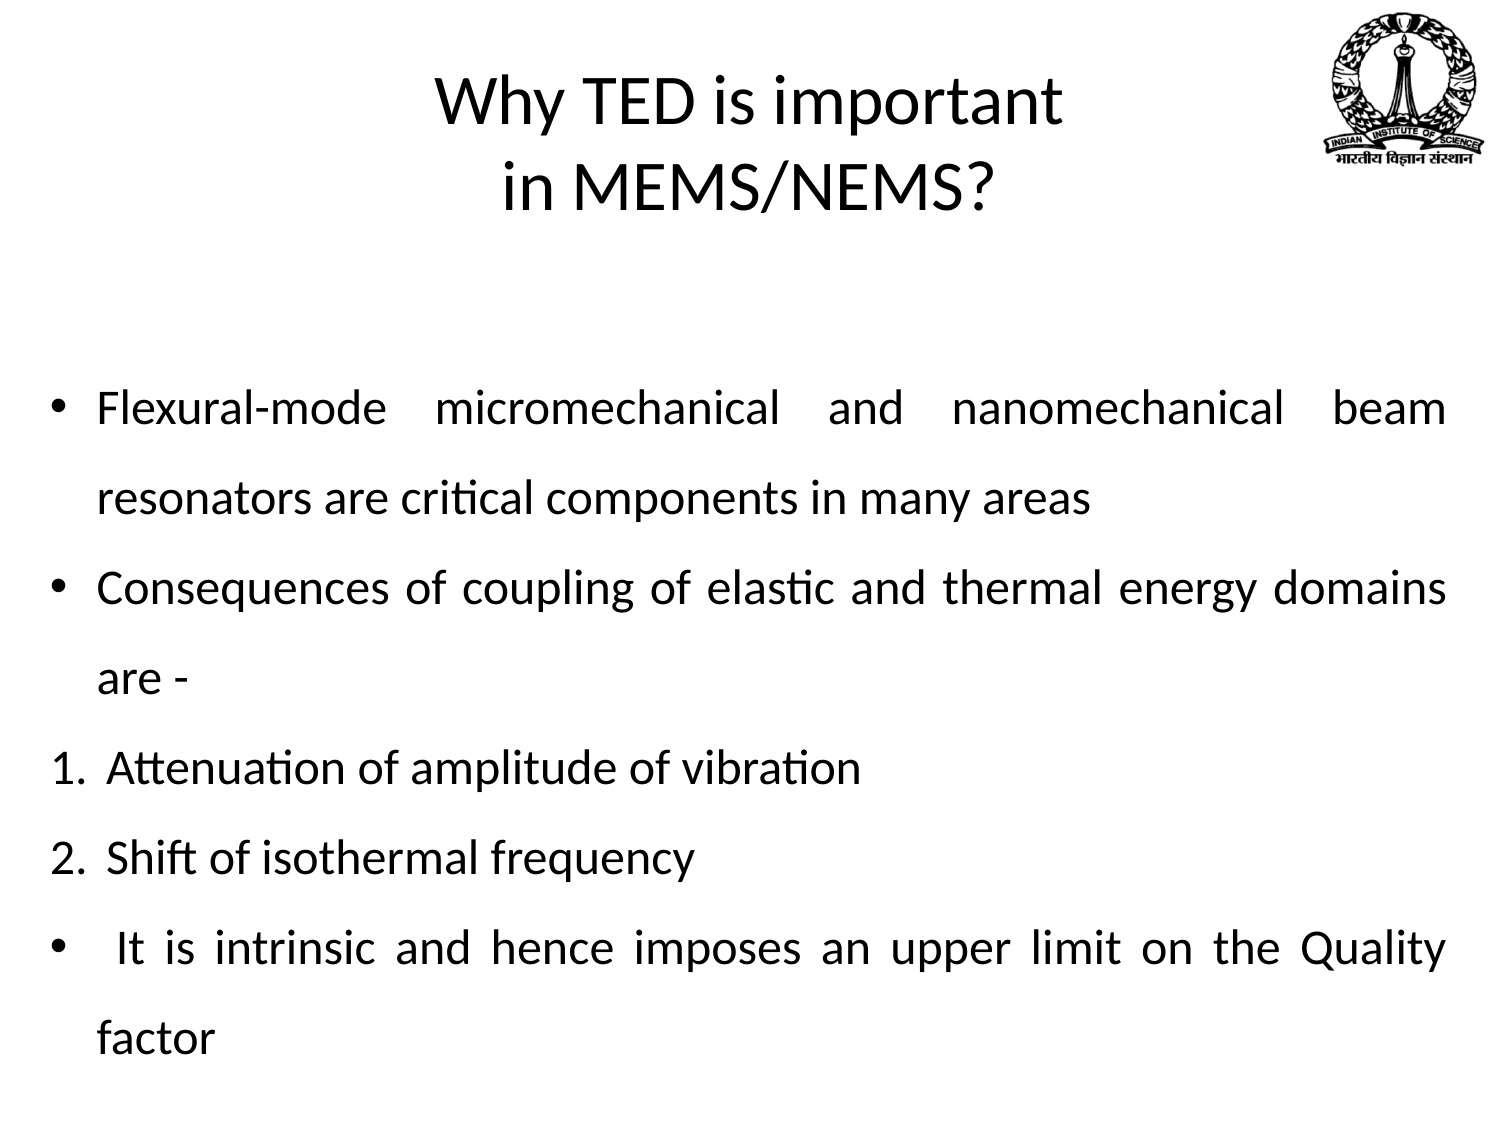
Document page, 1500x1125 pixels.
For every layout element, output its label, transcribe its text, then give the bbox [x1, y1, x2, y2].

picture [1311, 0, 1500, 178]
title Why TED is important in MEMS/NEMS? [75, 45, 1425, 233]
text_box Flexural-mode micromechanical and nanomechanical beam resonators are critical components in many areas Consequences of coupling of elastic and thermal energy domains are - Attenuation of amplitude of vibration Shift of isothermal frequency It is intrinsic and hence imposes an upper limit on the Quality factor [34, 337, 1463, 1073]
